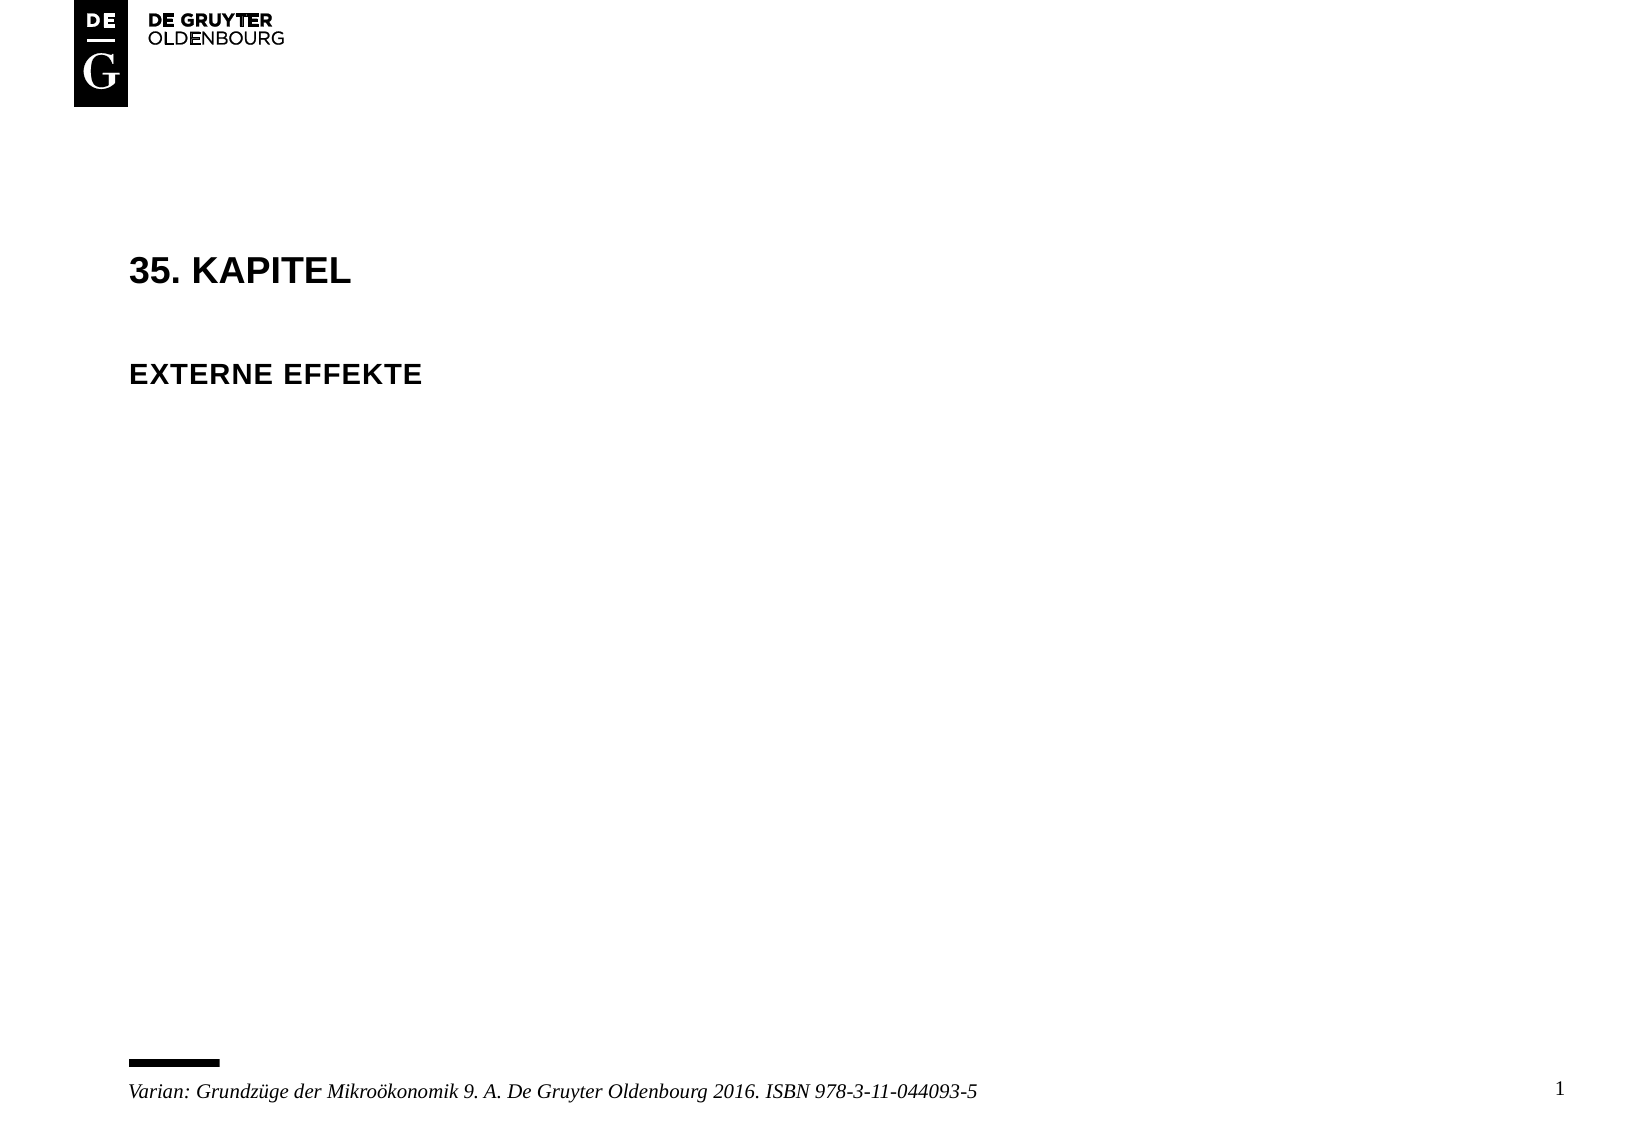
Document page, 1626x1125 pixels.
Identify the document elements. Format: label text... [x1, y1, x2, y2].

list Externe effekte [129, 355, 1556, 1018]
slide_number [128, 1077, 1539, 1108]
title 35. kapitel [129, 245, 1556, 328]
slide_number 1 [1554, 1074, 1614, 1104]
